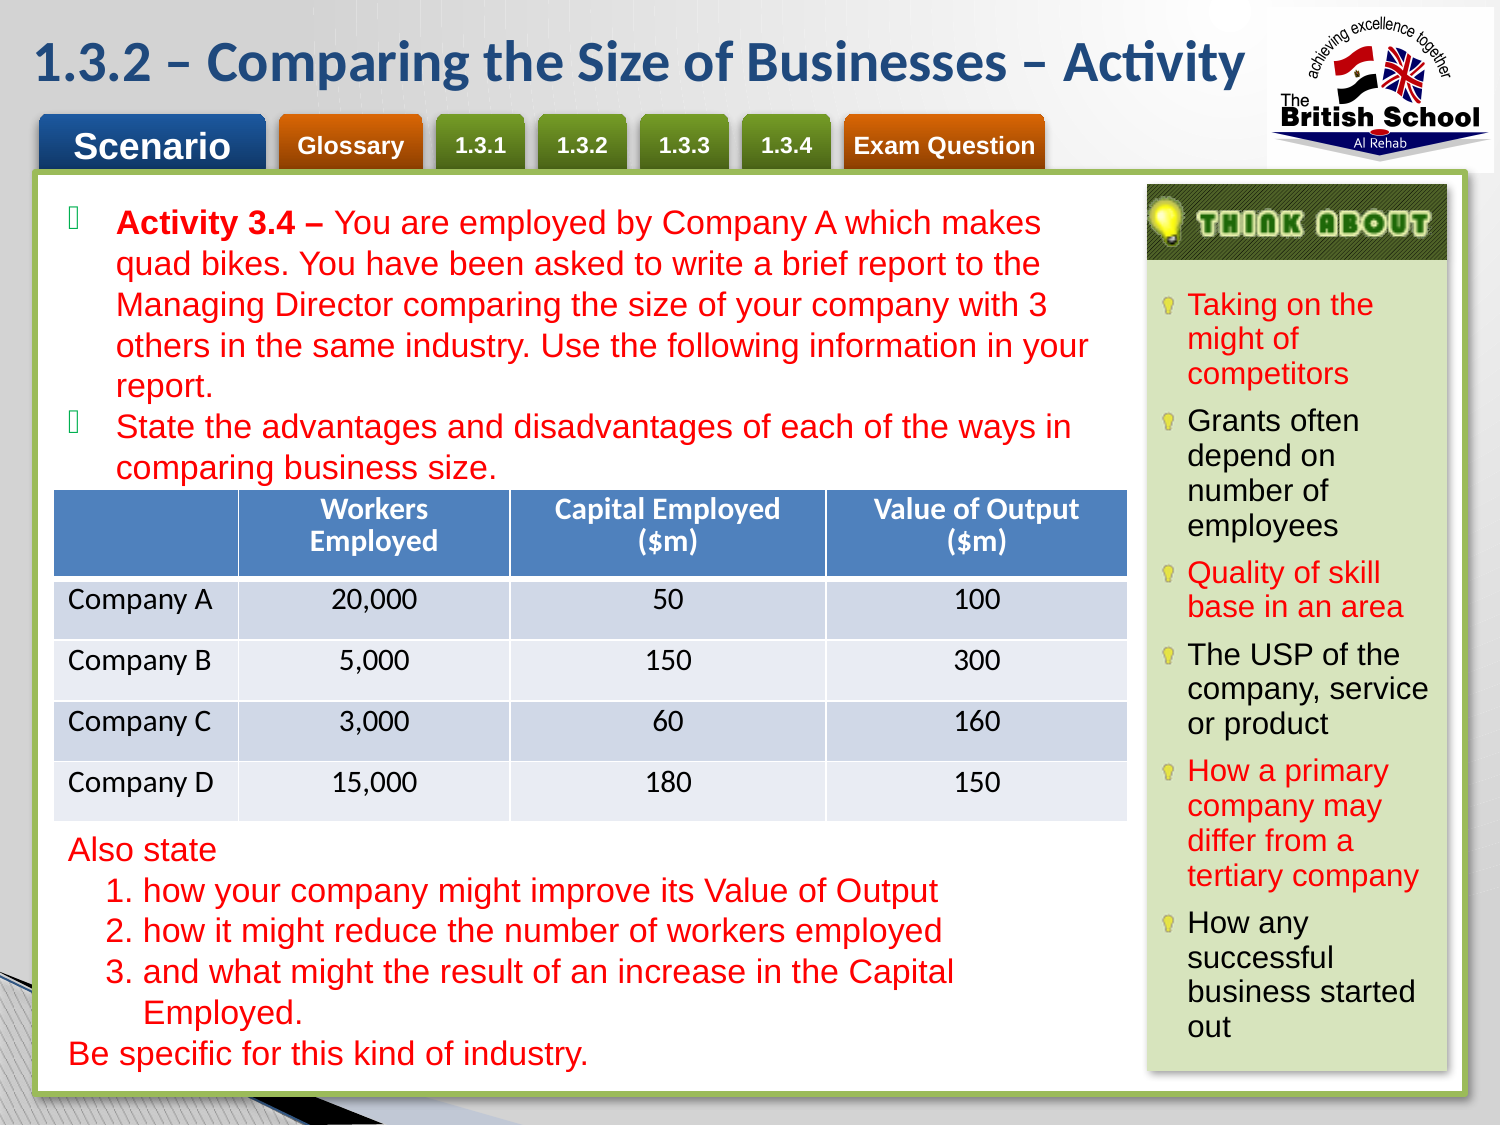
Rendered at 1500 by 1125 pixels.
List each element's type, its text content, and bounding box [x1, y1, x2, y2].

table_cell 150 [827, 762, 1127, 820]
table_cell Company D [54, 762, 238, 820]
table_cell Company B [54, 641, 238, 700]
picture [1158, 760, 1177, 782]
table_cell 300 [827, 641, 1127, 700]
text_box Also state how your company might improve its Value of Output how it might reduce the number of workers employed and what might the result of an increase in the Capital Employed. Be specific for this kind of industry. [53, 820, 1128, 1080]
table_cell 180 [511, 762, 825, 820]
table_cell 160 [827, 702, 1127, 761]
table_cell 150 [511, 641, 825, 700]
picture [1158, 911, 1177, 934]
table_cell Company A [54, 582, 238, 639]
title 1.3.2 – Comparing the Size of Businesses – Activity [17, 7, 1282, 110]
table_header Capital Employed ($m) [511, 490, 825, 576]
table_cell 100 [827, 582, 1127, 639]
text_box Activity 3.4 – You are employed by Company A which makes quad bikes. You have been asked to write a brief report to the Managing Director comparing the size of your company with 3 others in the same industry. Use the following information in your report. State the advantages and disadvantages of each of the ways in comparing business size. [53, 193, 1128, 488]
table_cell Company C [54, 702, 238, 761]
table_cell Taking on the might of competitors Grants often depend on number of employees Quality of skill base in an area The USP of the company, service or product How a primary company may differ from a tertiary company How any successful business started out [1147, 260, 1447, 1071]
table_header Workers Employed [239, 490, 509, 576]
table_cell 20,000 [239, 582, 509, 639]
picture [1158, 561, 1177, 584]
table_cell 60 [511, 702, 825, 761]
picture [1146, 193, 1436, 253]
table_header Value of Output ($m) [827, 490, 1127, 576]
picture [281, 1114, 303, 1125]
table_cell 5,000 [239, 641, 509, 700]
table_cell 3,000 [239, 702, 509, 761]
table_header [1147, 184, 1447, 260]
table_cell 15,000 [239, 762, 509, 820]
table_cell 50 [511, 582, 825, 639]
picture [1267, 7, 1495, 173]
picture [1158, 293, 1177, 316]
table_header [54, 490, 238, 576]
picture [1158, 409, 1177, 432]
picture [1158, 643, 1177, 666]
